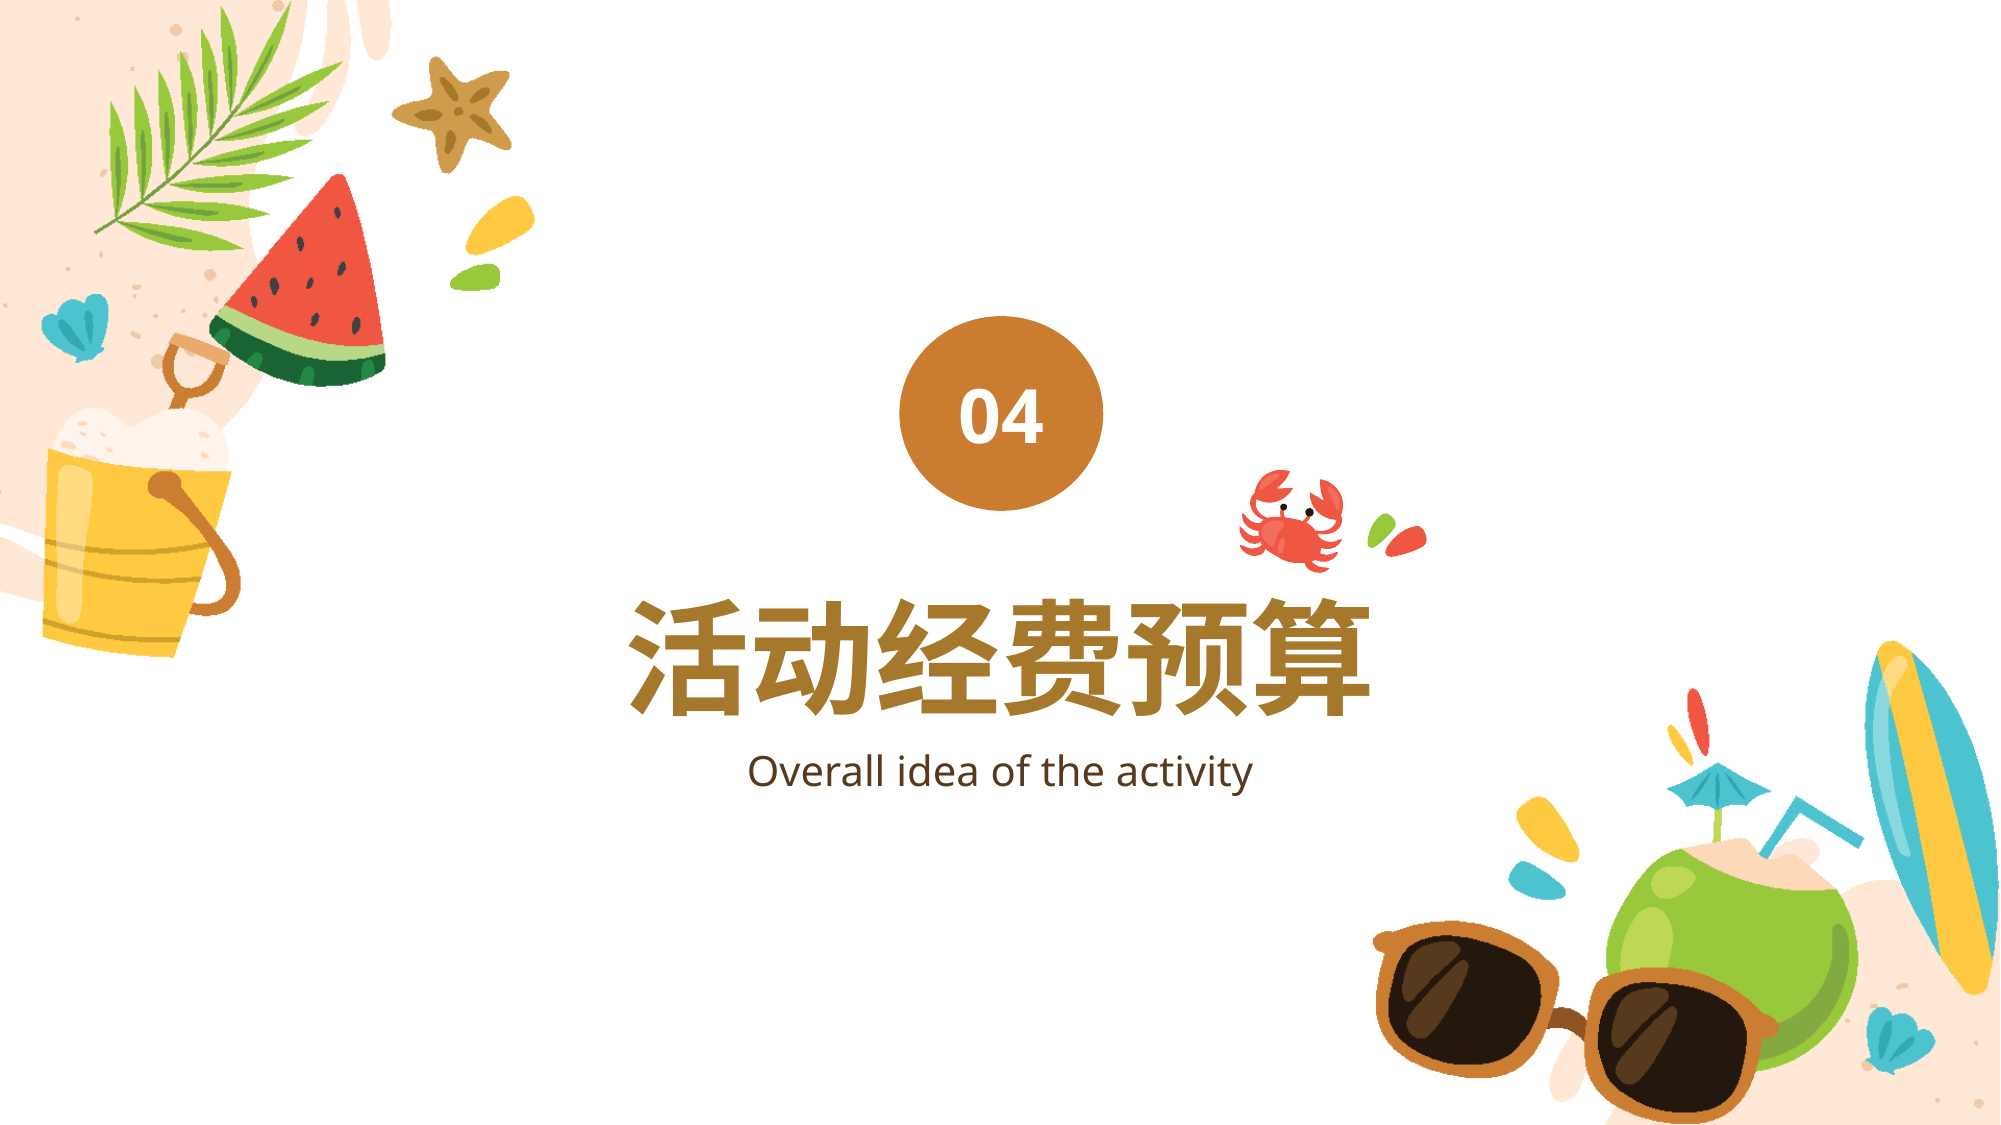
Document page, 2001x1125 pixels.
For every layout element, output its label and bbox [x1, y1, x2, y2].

picture [0, 0, 2000, 1125]
text_box [603, 316, 1397, 803]
